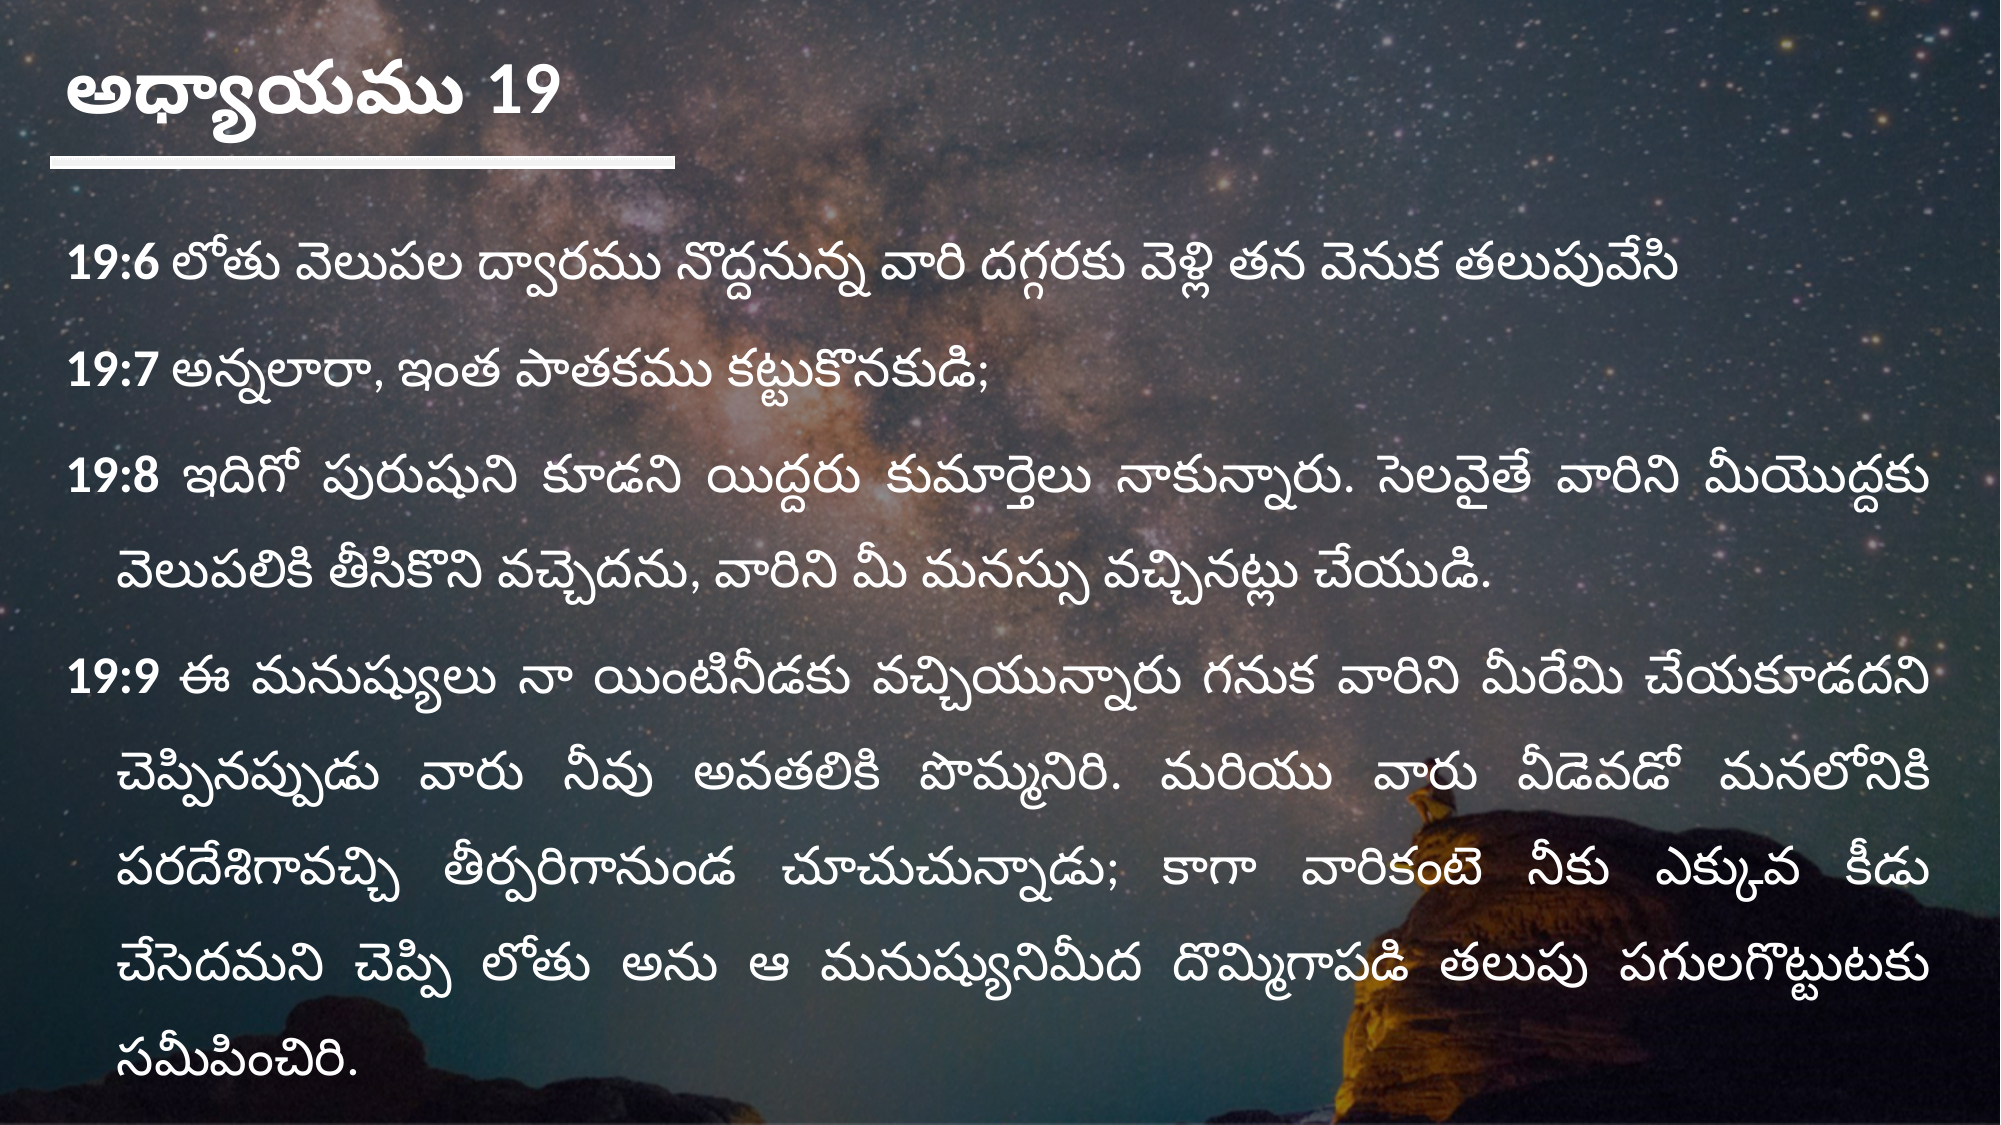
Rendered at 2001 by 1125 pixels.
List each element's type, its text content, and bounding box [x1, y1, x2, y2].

picture [0, 0, 2000, 1125]
title అధ్యాయము 19 [50, 0, 1925, 167]
list 19:6 లోతు వెలుపల ద్వారము నొద్దనున్న వారి దగ్గరకు వెళ్లి తన వెనుక తలుపువేసి 19:7 అన్నలారా, ఇంత పాతకము కట్టుకొనకుడి; 19:8 ఇదిగో పురుషుని కూడని యిద్దరు కుమార్తెలు నాకున్నారు. సెలవైతే వారిని మీయొద్దకు వెలుపలికి తీసికొని వచ్చెదను, వారిని మీ మనస్సు వచ్చినట్లు చేయుడి. 19:9 ఈ మనుష్యులు నా యింటినీడకు వచ్చియున్నారు గనుక వారిని మీరేమి చేయకూడదని చెప్పినప్పుడు వారు నీవు అవతలికి పొమ్మనిరి. మరియు వారు వీడెవడో మనలోనికి పరదేశిగావచ్చి తీర్పరిగానుండ చూచుచున్నాడు; కాగా వారికంటె నీకు ఎక్కువ కీడు చేసెదమని చెప్పి లోతు అను ఆ మనుష్యునిమీద దొమ్మిగాపడి తలుపు పగులగొట్టుటకు సమీపించిరి. [50, 187, 1946, 1100]
